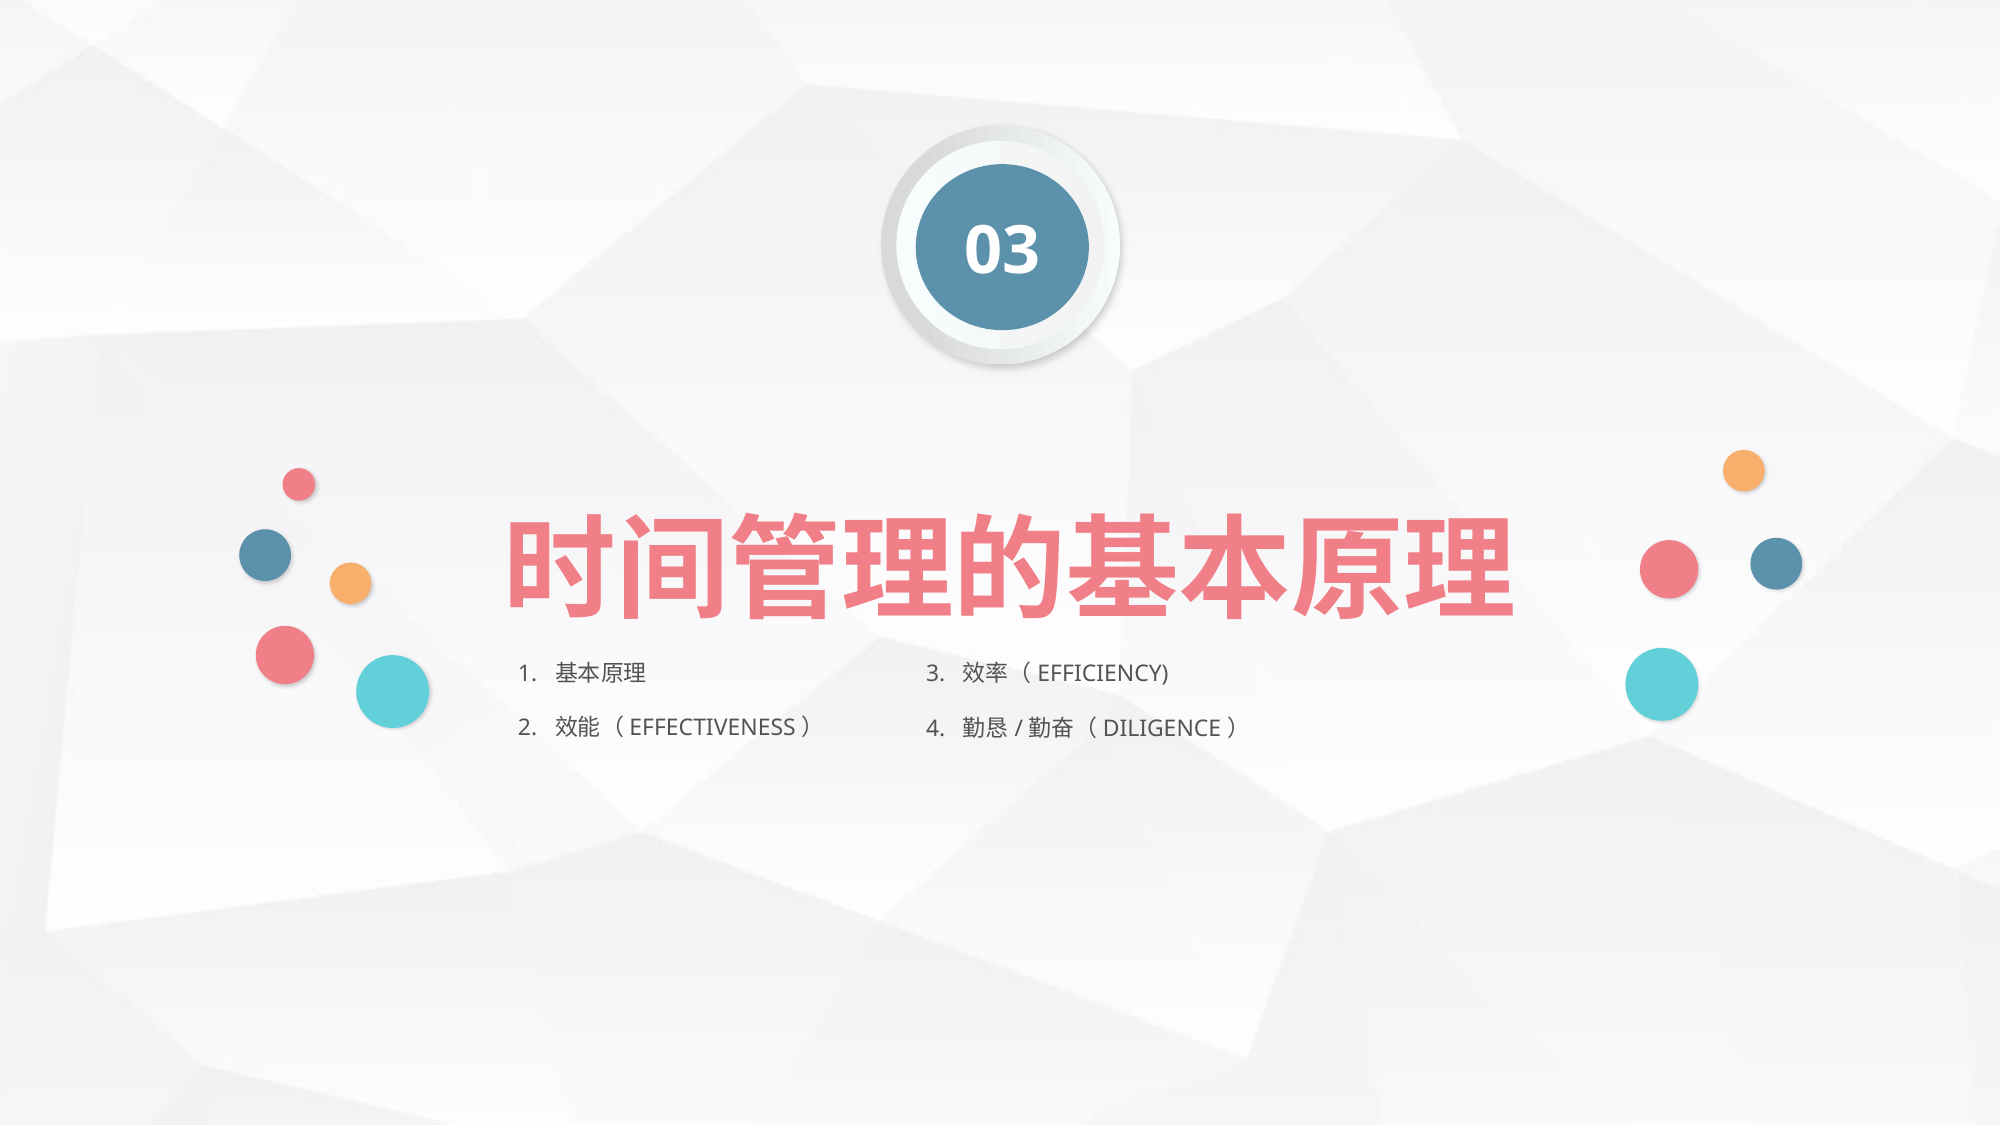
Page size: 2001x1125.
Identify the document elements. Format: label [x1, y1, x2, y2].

picture [0, 0, 2000, 1125]
text_box [881, 125, 1120, 365]
